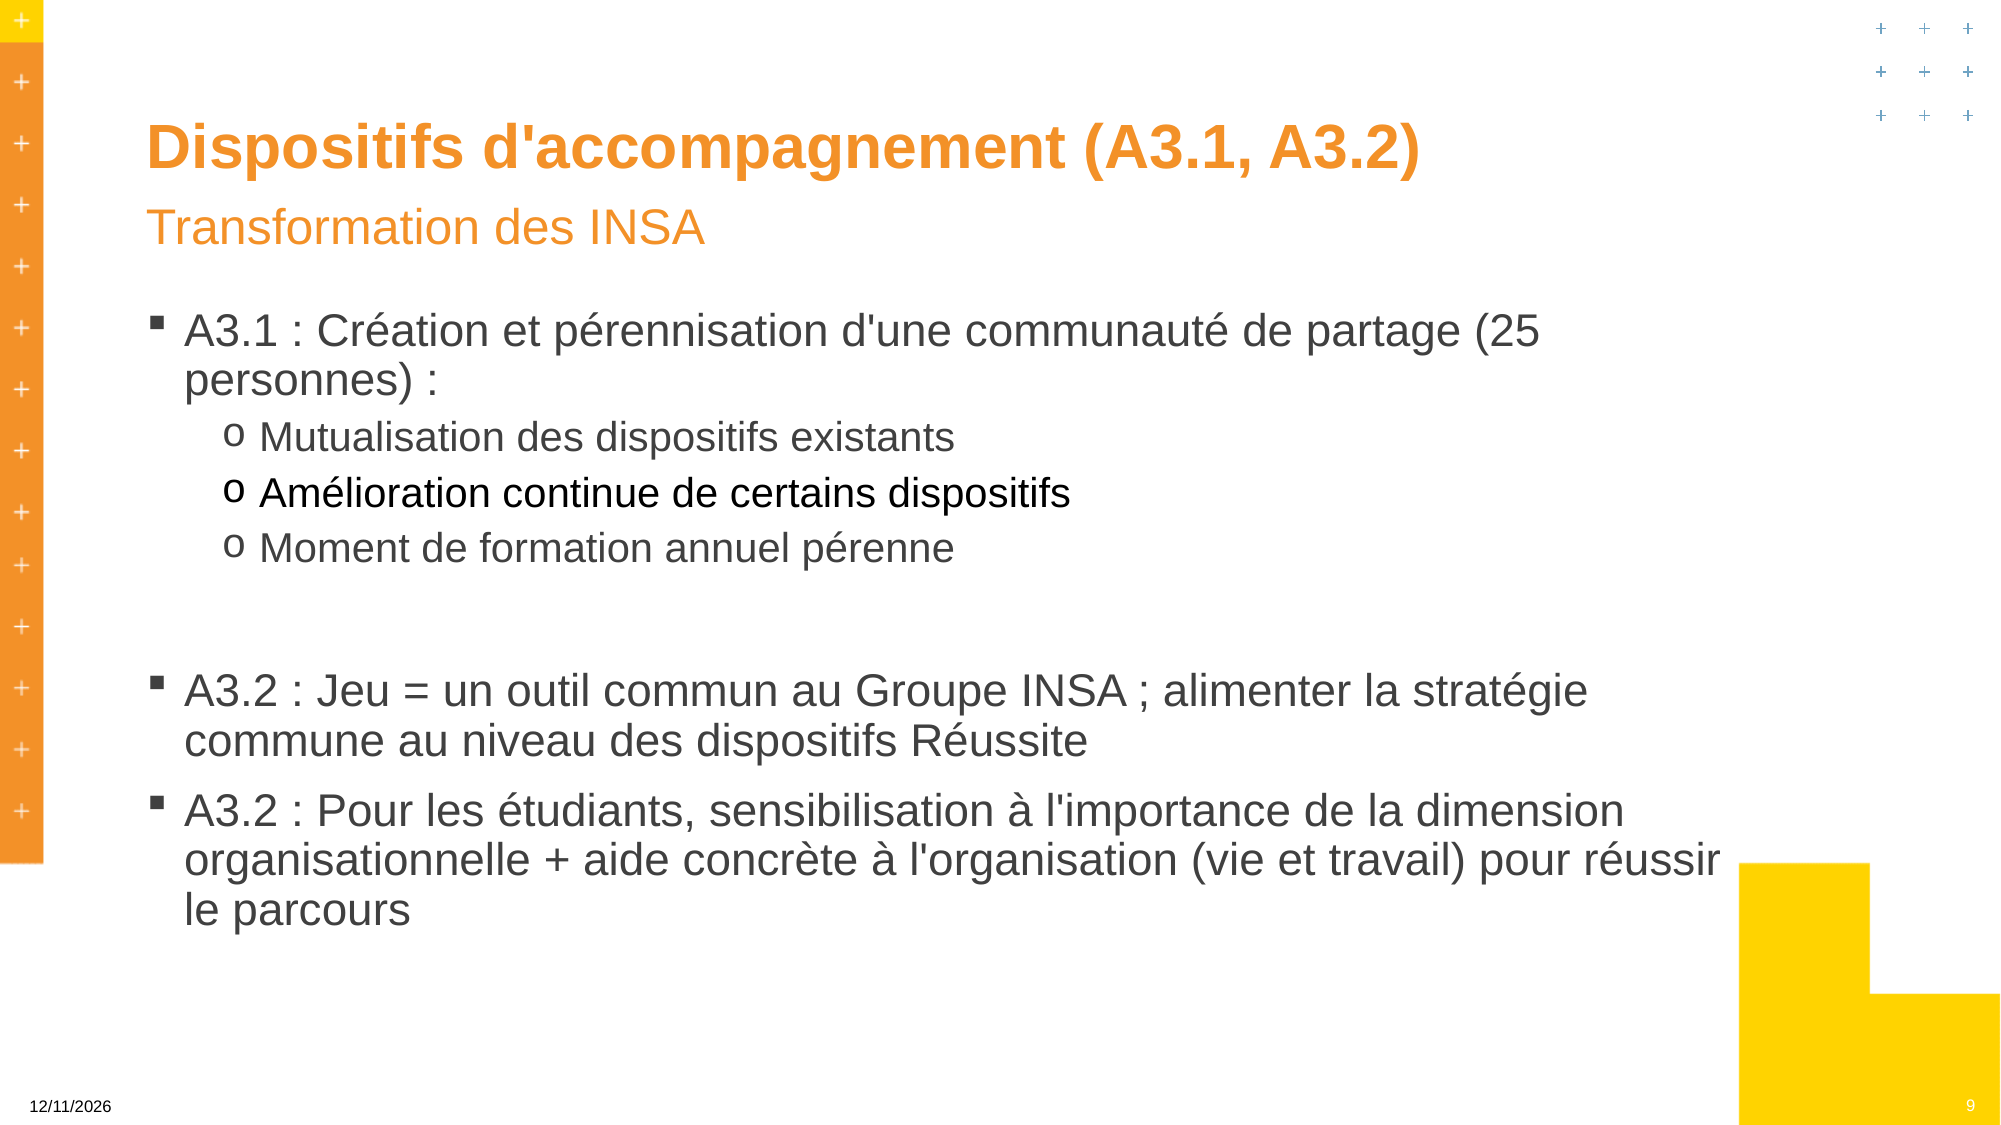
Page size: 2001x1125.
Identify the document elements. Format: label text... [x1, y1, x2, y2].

text_box Transformation des INSA [145, 201, 1851, 294]
text_box Dispositifs d'accompagnement (A3.1, A3.2) [146, 114, 1855, 208]
slide_number 9 [1531, 1084, 1982, 1125]
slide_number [23, 1085, 474, 1125]
list A3.1 : Création et pérennisation d'une communauté de partage (25 personnes) : Mutualisation des dispositifs existants Amélioration continue de certains dispositifs Moment de formation annuel pérenne A3.2 : Jeu = un outil commun au Groupe INSA ; alimenter la stratégie commune au niveau des dispositifs Réussite A3.2 : Pour les étudiants, sensibilisation à l'importance de la dimension organisationnelle + aide concrète à l'organisation (vie et travail) pour réussir le parcours [146, 306, 1734, 1014]
picture [0, 0, 2001, 1125]
